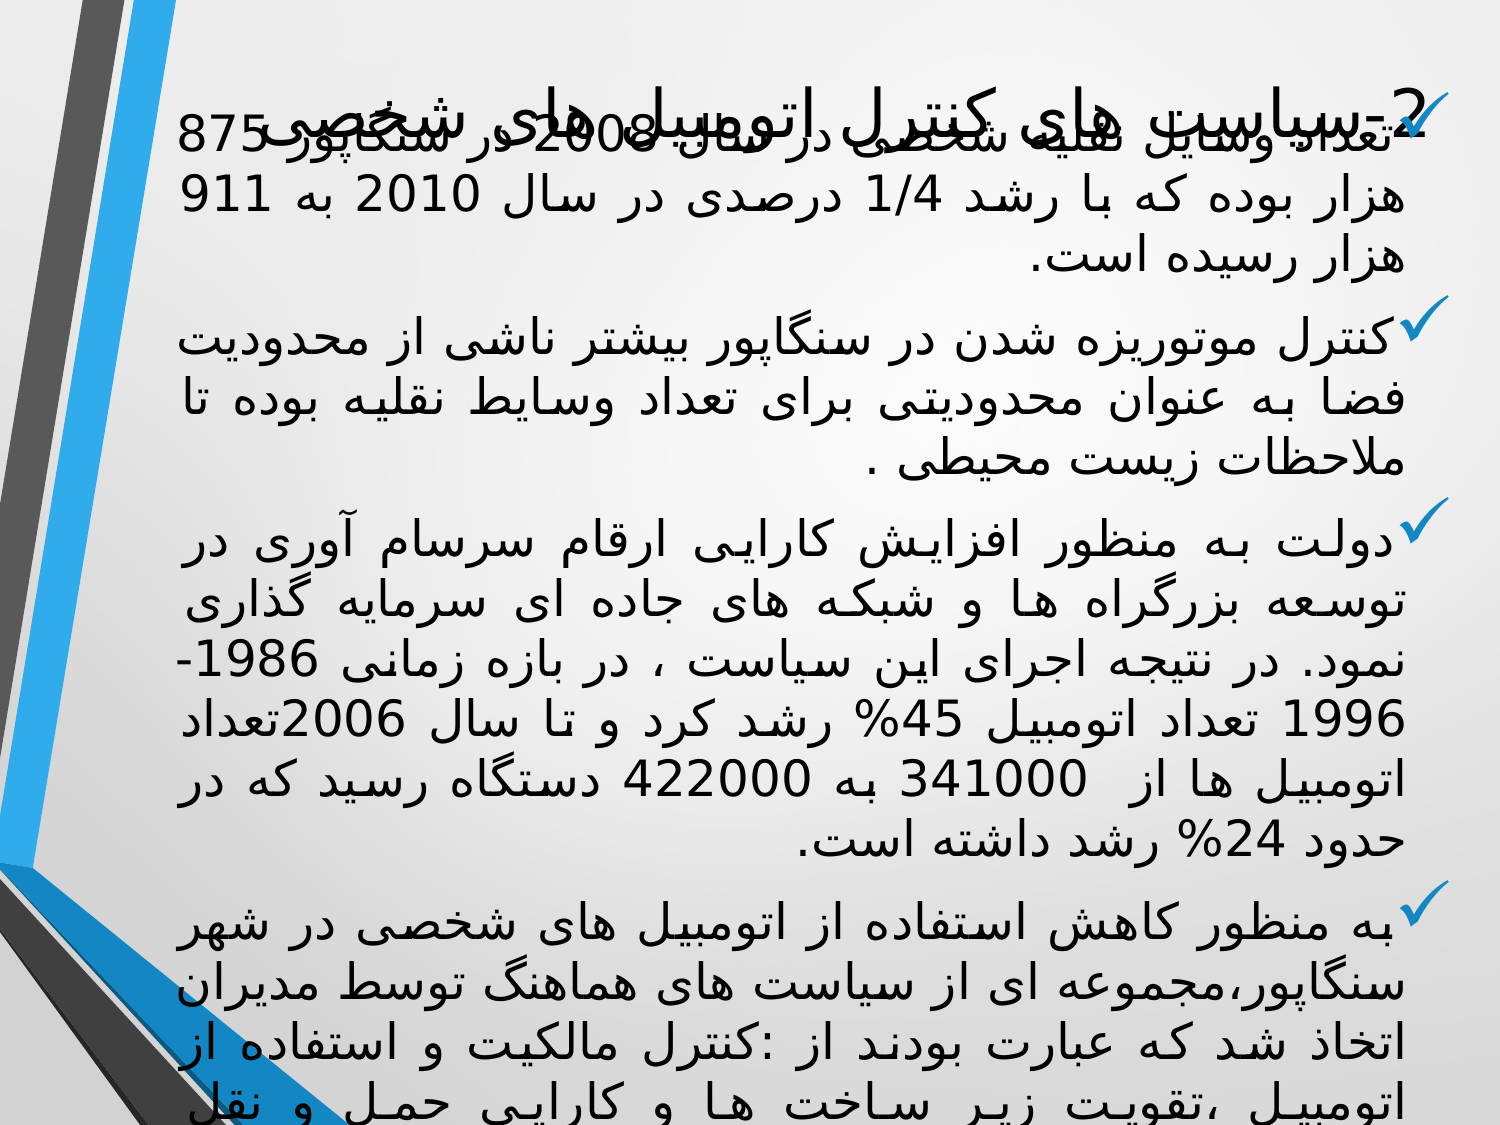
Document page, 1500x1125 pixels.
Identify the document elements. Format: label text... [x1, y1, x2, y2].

title 2-سیاست های کنترل اتومبیل های شخصی [183, 0, 1447, 208]
list تعداد وسایل نقلیه شخصی در سال 2008 در سنگاپور 875 هزار بوده که با رشد 1/4 درصدی در سال 2010 به 911 هزار رسیده است. کنترل موتوریزه شدن در سنگاپور بیشتر ناشی از محدودیت فضا به عنوان محدودیتی برای تعداد وسایط نقلیه بوده تا ملاحظات زیست محیطی . دولت به منظور افزایش کارایی ارقام سرسام آوری در توسعه بزرگراه ها و شبکه های جاده ای سرمایه گذاری نمود. در نتیجه اجرای این سیاست ، در بازه زمانی 1986-1996 تعداد اتومبیل 45% رشد کرد و تا سال 2006تعداد اتومبیل ها از 341000 به 422000 دستگاه رسید که در حدود 24% رشد داشته است. به منظور کاهش استفاده از اتومبیل های شخصی در شهر سنگاپور،مجموعه ای از سیاست های هماهنگ توسط مدیران اتخاذ شد که عبارت بودند از :کنترل مالکیت و استفاده از اتومبیل ،تقویت زیر ساخت ها و کارایی حمل و نقل عمومی . [160, 208, 1470, 1125]
